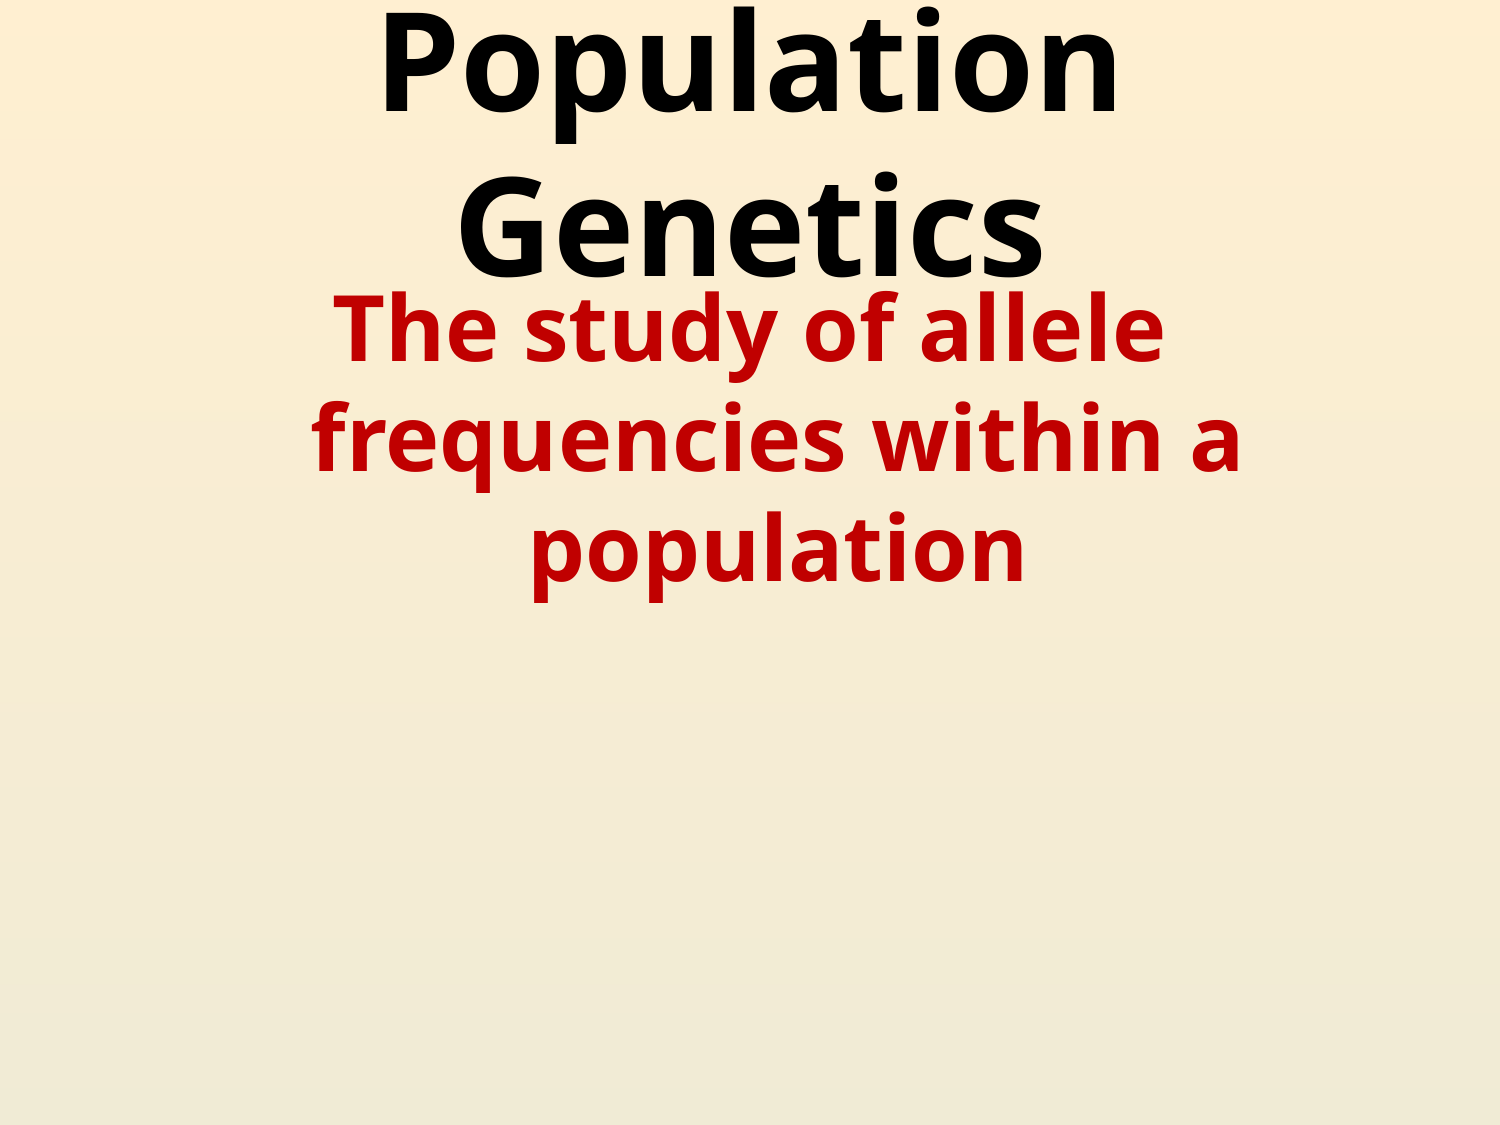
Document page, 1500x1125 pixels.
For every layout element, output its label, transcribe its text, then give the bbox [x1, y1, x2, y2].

list The study of allele frequencies within a population [74, 262, 1426, 1006]
title Population Genetics [74, 44, 1426, 233]
